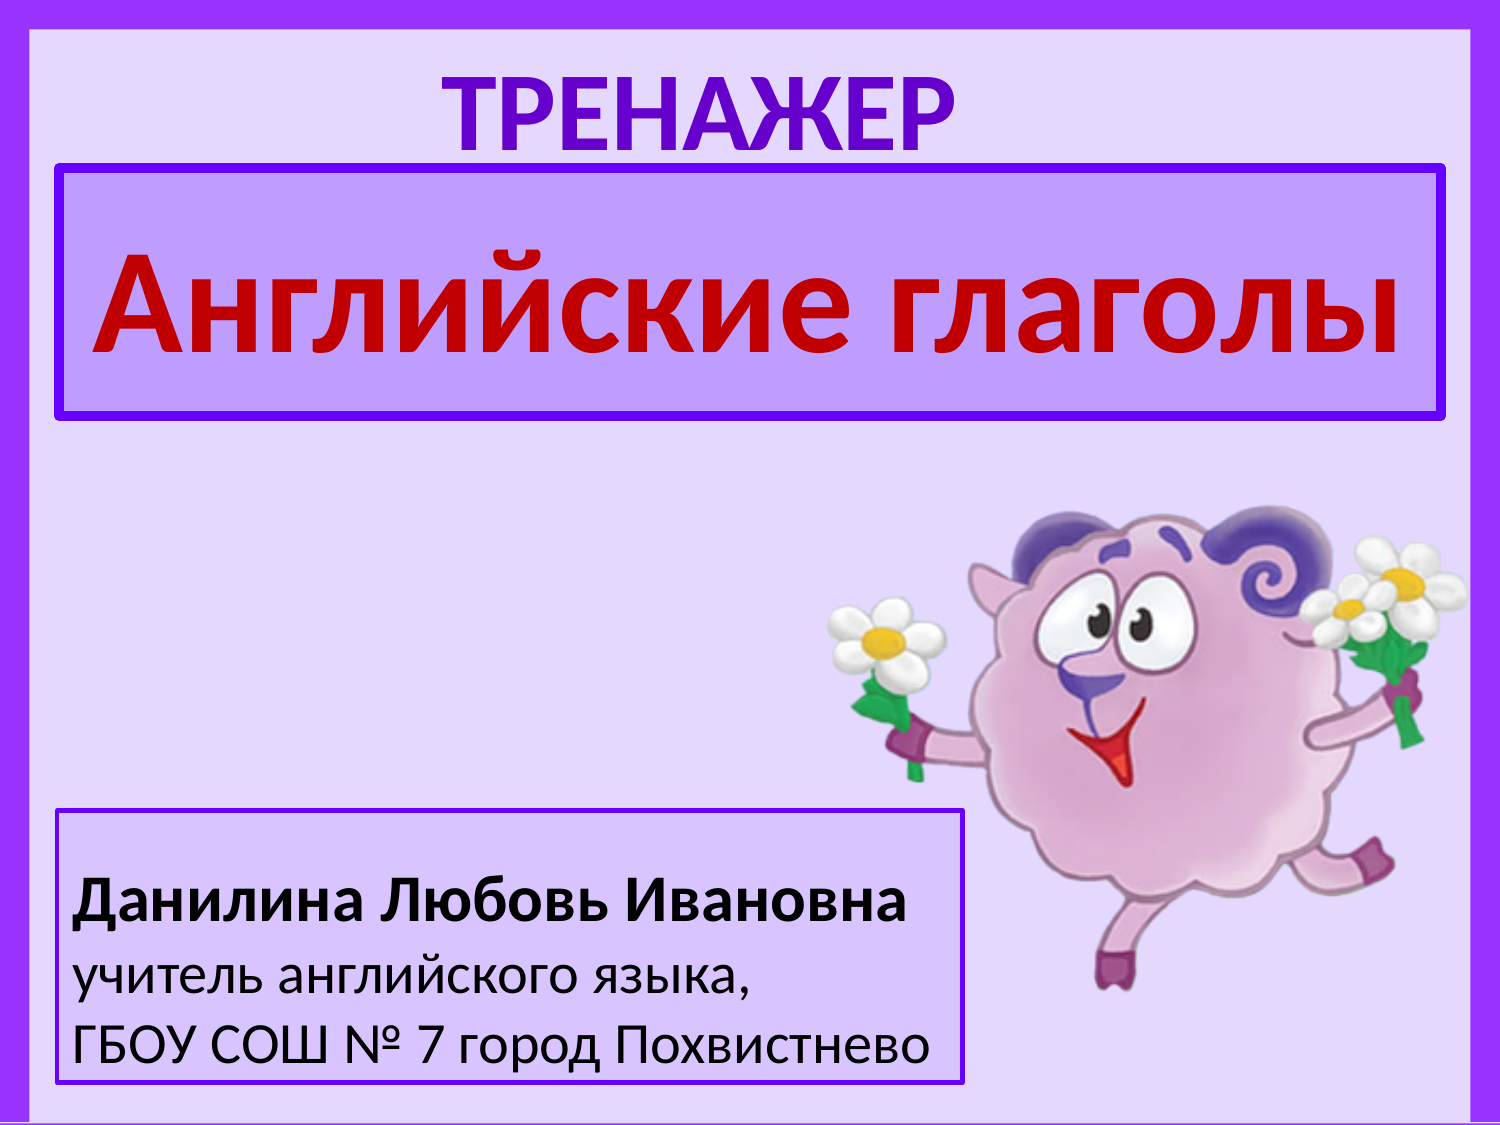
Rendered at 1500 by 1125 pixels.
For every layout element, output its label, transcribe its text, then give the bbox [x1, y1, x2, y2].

text_box [0, 0, 1500, 32]
text_box [0, 1121, 1500, 1125]
text_box Английские глаголы [57, 166, 1443, 418]
text_box [0, 32, 32, 1121]
text_box [1468, 32, 1500, 1121]
text_box ТРЕНАЖЕР [324, 30, 1075, 226]
picture [826, 503, 1472, 994]
text_box Данилина Любовь Ивановна учитель английского языка, ГБОУ СОШ № 7 город Похвистнево [57, 810, 963, 1083]
